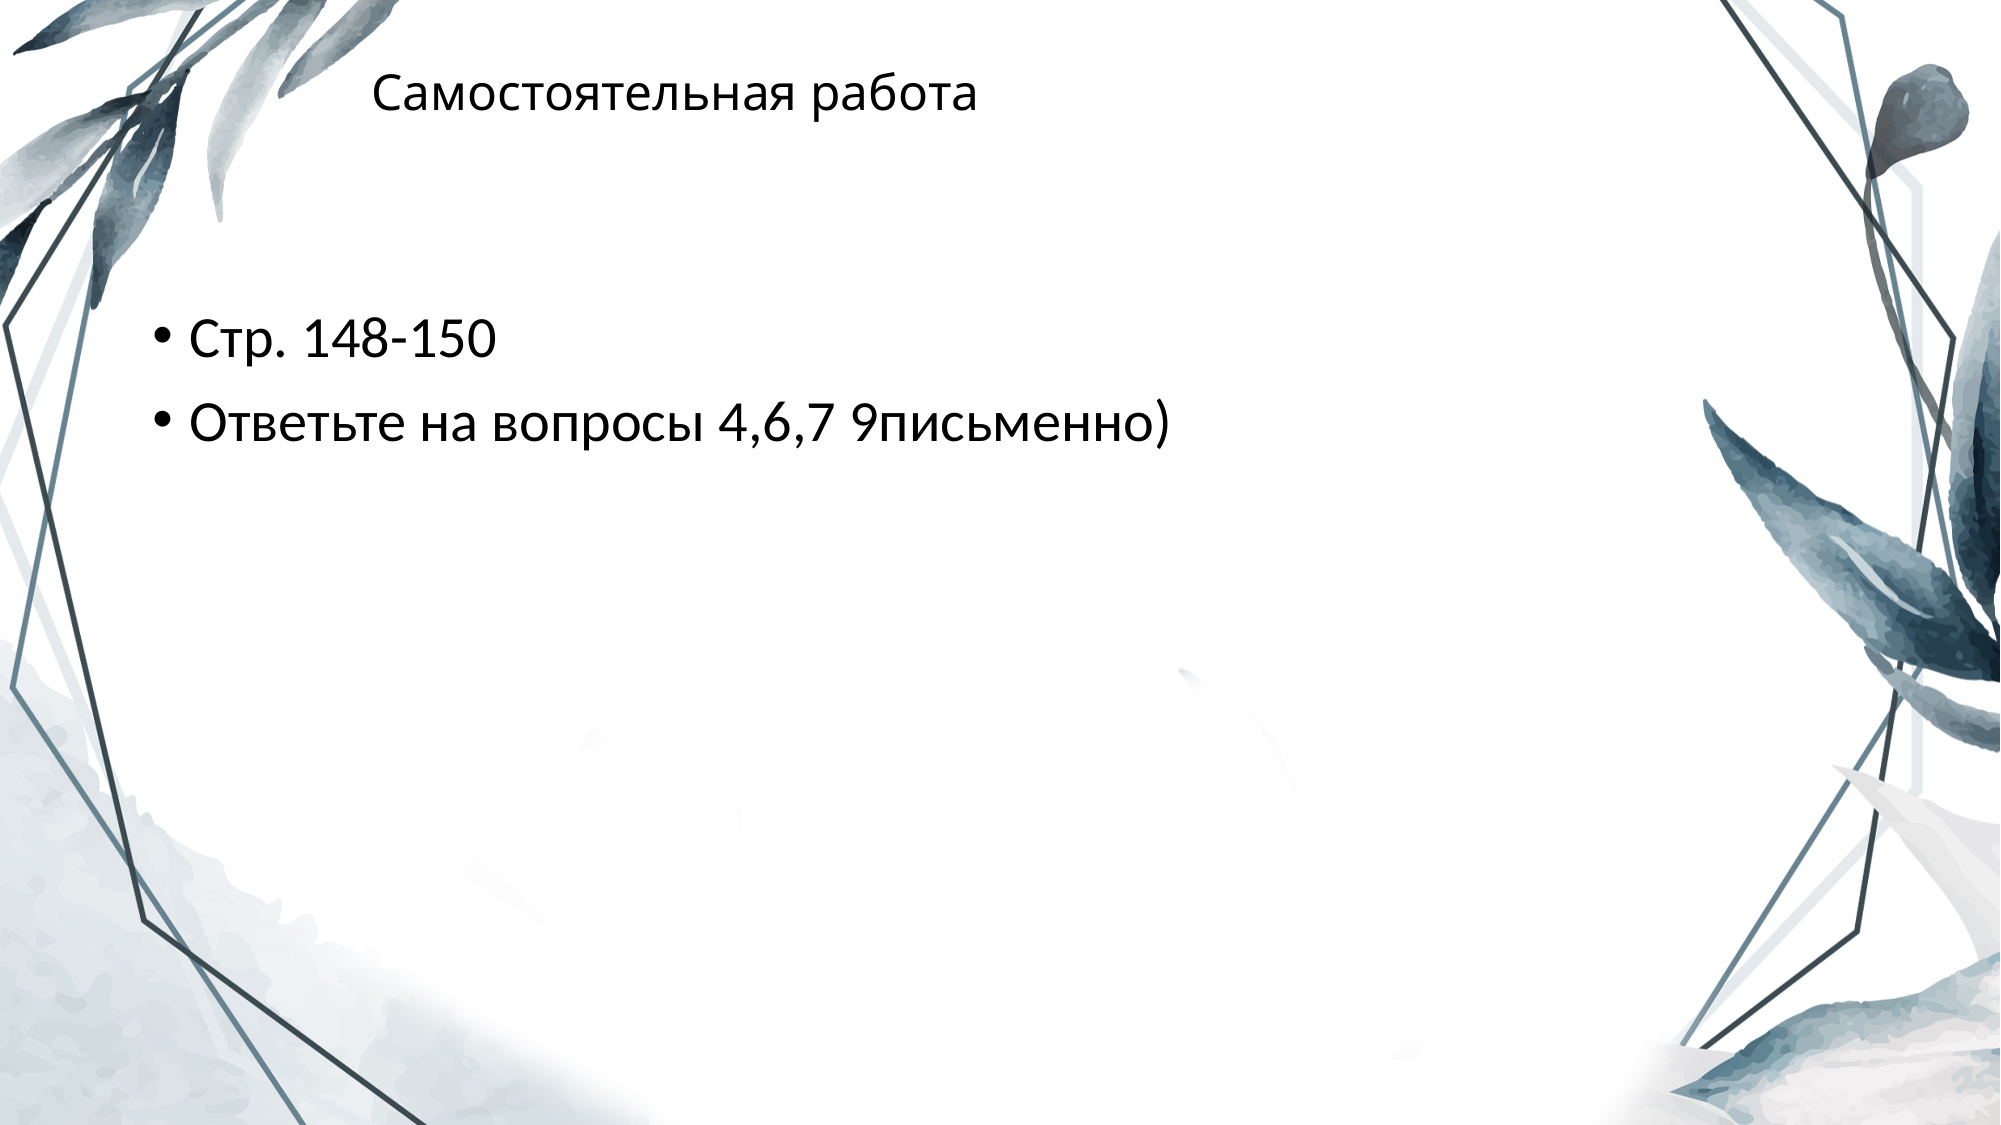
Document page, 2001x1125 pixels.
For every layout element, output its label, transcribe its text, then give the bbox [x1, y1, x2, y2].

list Стр. 148-150 Ответьте на вопросы 4,6,7 9письменно) [137, 299, 1863, 1014]
picture [0, 0, 2000, 1125]
title Самостоятельная работа [356, 59, 1863, 188]
